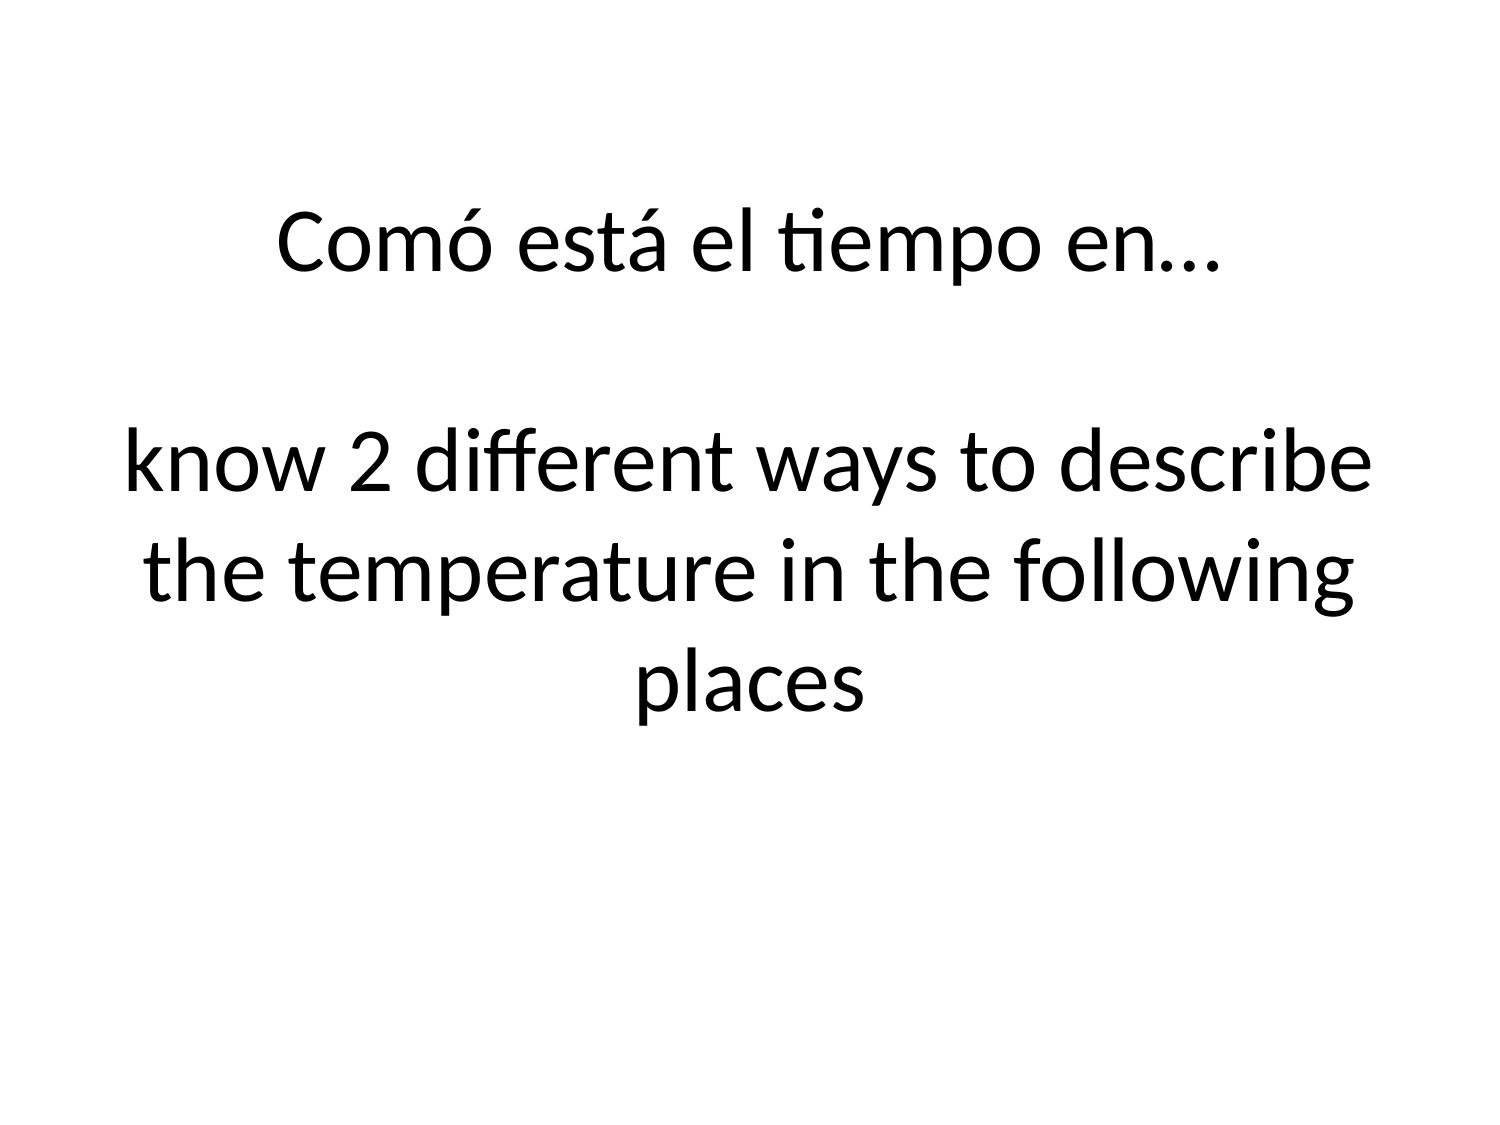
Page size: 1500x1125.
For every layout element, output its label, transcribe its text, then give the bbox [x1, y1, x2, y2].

title Comó está el tiempo en… know 2 different ways to describe the temperature in the following places [75, 45, 1425, 864]
